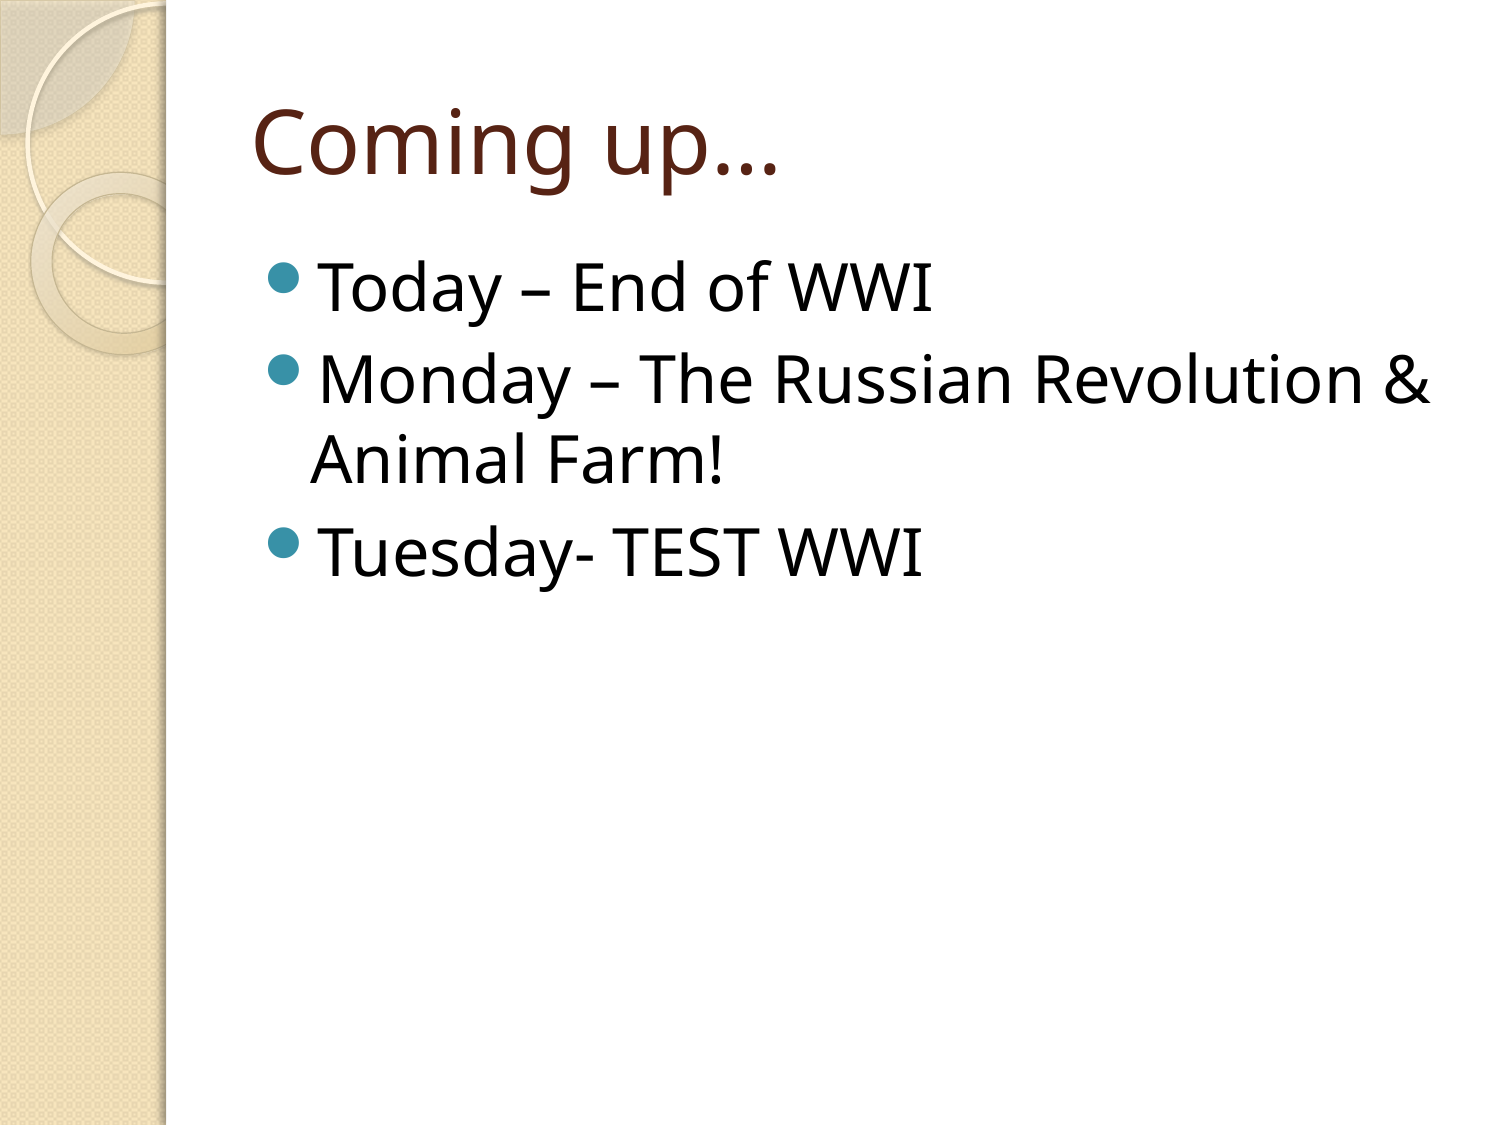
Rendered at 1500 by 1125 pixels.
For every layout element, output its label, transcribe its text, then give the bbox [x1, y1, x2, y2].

list Today – End of WWI Monday – The Russian Revolution & Animal Farm! Tuesday- TEST WWI [235, 237, 1466, 1025]
title Coming up… [235, 45, 1466, 233]
